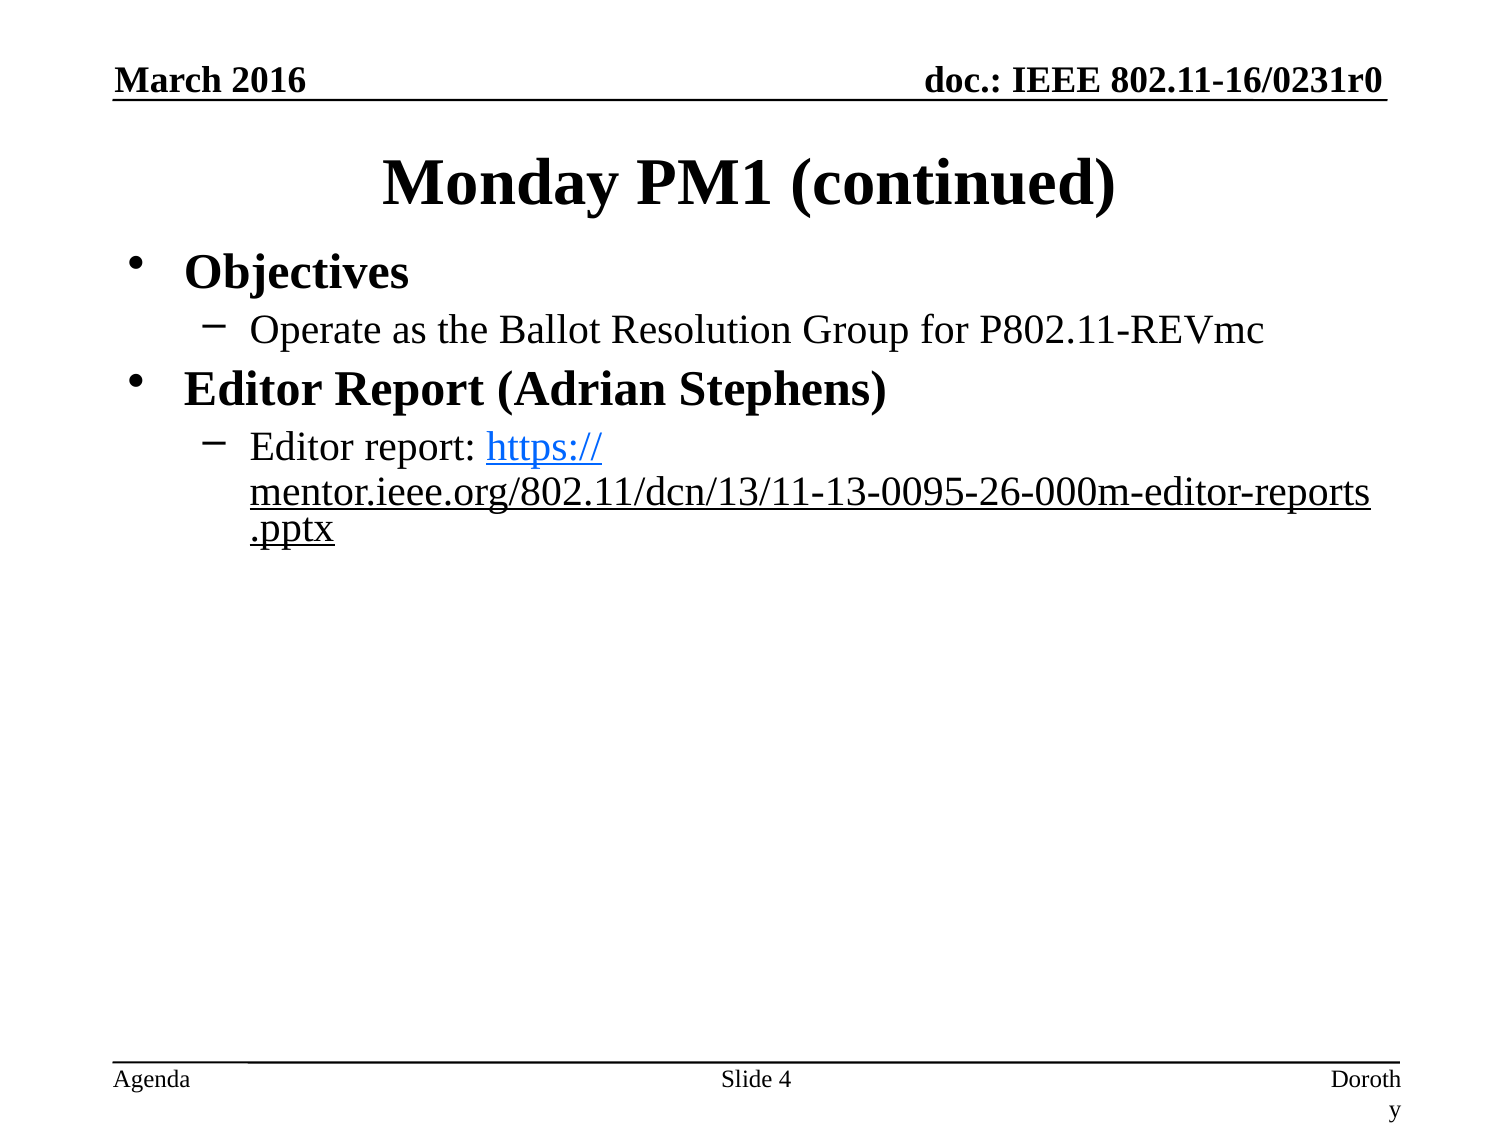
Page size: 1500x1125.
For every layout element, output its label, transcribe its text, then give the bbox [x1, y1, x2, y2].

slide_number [114, 54, 425, 100]
title Monday PM1 (continued) [112, 112, 1388, 237]
list Objectives Operate as the Ballot Resolution Group for P802.11-REVmc Editor Report (Adrian Stephens) Editor report: https://mentor.ieee.org/802.11/dcn/13/11-13-0095-26-000m-editor-reports.pptx [112, 237, 1388, 1075]
footer Dorothy Stanley, HPE [1325, 1062, 1402, 1093]
slide_number Slide 4 [712, 1075, 800, 1093]
